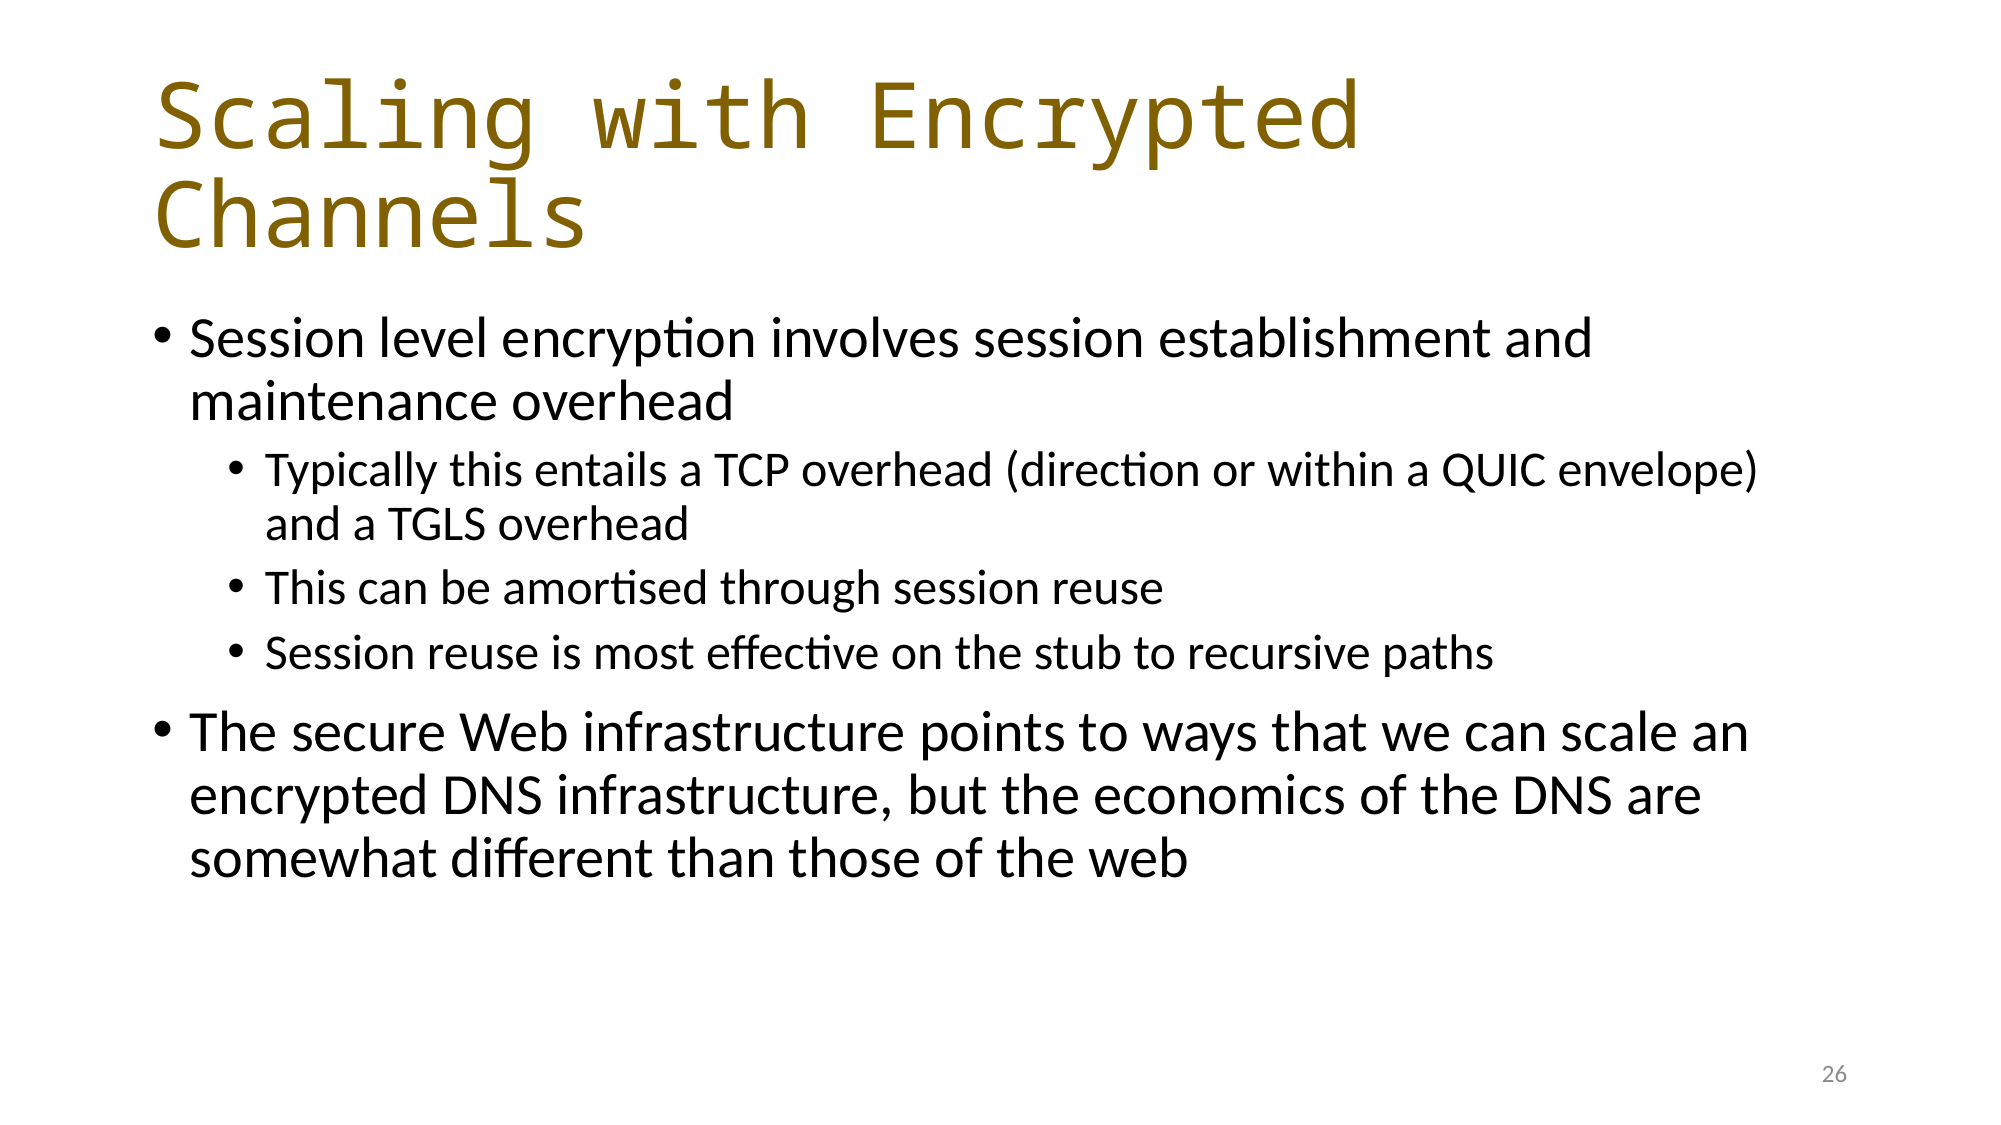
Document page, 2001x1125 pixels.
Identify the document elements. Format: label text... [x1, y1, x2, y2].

list Session level encryption involves session establishment and maintenance overhead Typically this entails a TCP overhead (direction or within a QUIC envelope) and a TGLS overhead This can be amortised through session reuse Session reuse is most effective on the stub to recursive paths The secure Web infrastructure points to ways that we can scale an encrypted DNS infrastructure, but the economics of the DNS are somewhat different than those of the web [137, 299, 1863, 1014]
title Scaling with Encrypted Channels [137, 59, 1863, 278]
slide_number 26 [1412, 1042, 1863, 1103]
